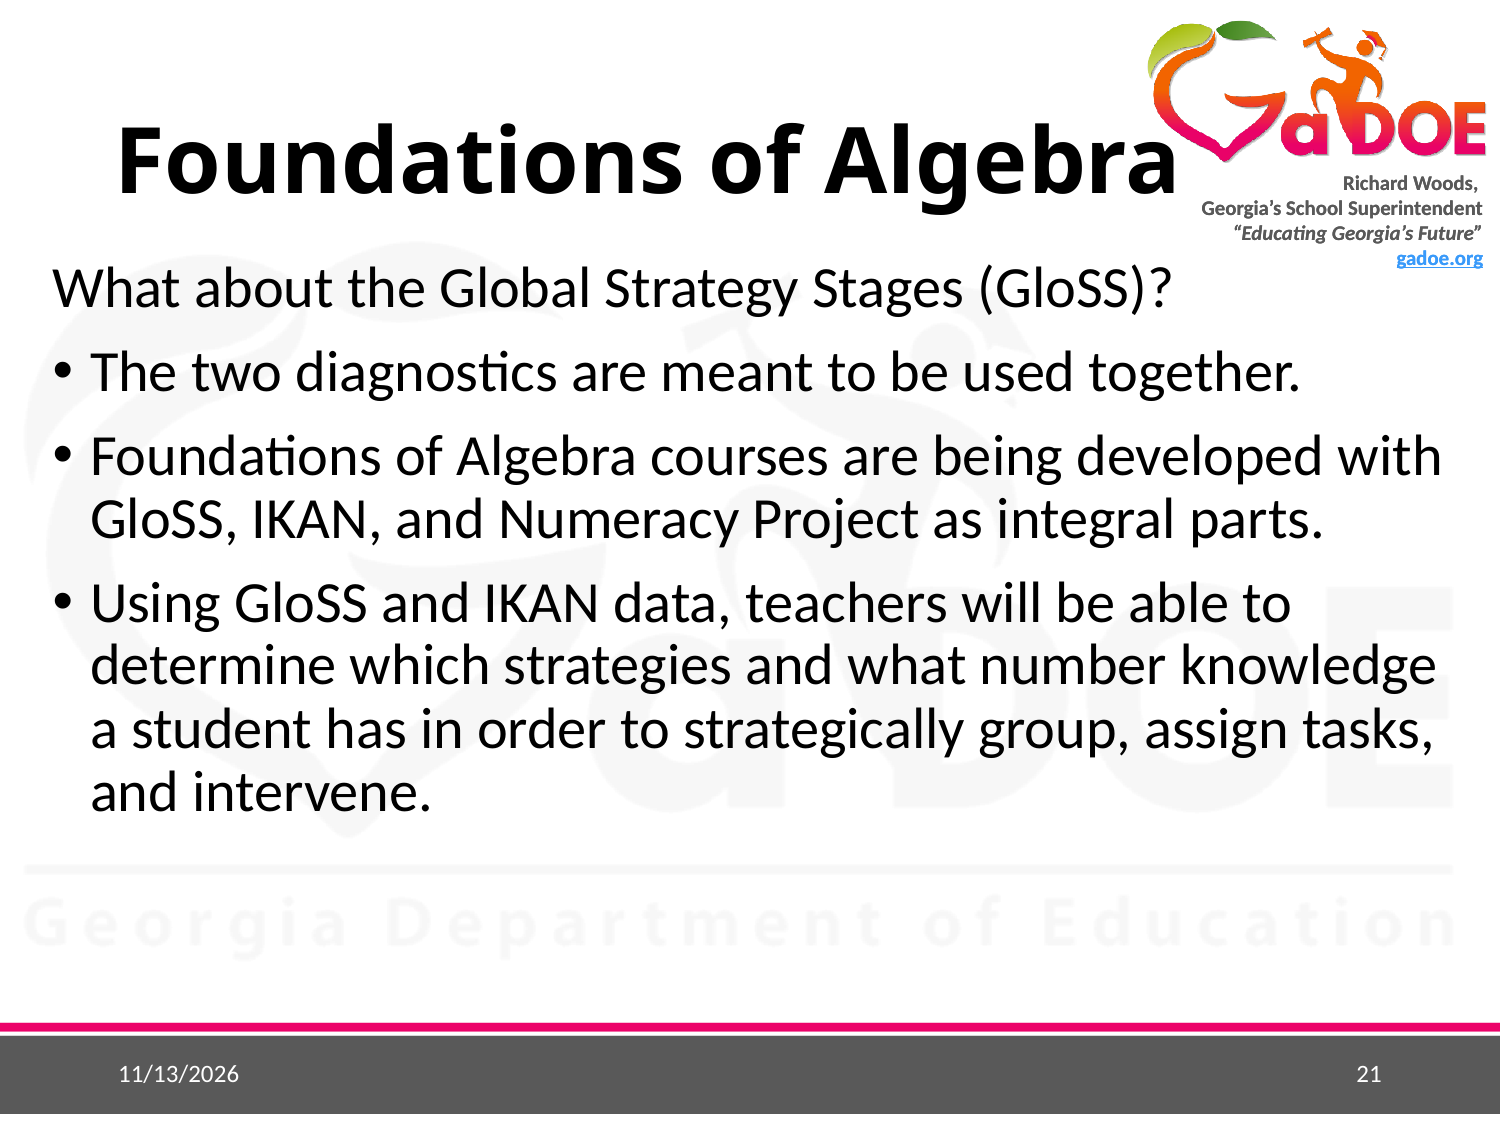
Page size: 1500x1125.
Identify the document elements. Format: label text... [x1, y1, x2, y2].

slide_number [103, 1042, 441, 1103]
picture [19, 235, 1473, 980]
slide_number 21 [1059, 1042, 1397, 1103]
picture [1263, 235, 1473, 249]
title Foundations of Algebra [99, 54, 1263, 249]
list What about the Global Strategy Stages (GloSS)? The two diagnostics are meant to be used together. Foundations of Algebra courses are being developed with GloSS, IKAN, and Numeracy Project as integral parts. Using GloSS and IKAN data, teachers will be able to determine which strategies and what number knowledge a student has in order to strategically group, assign tasks, and intervene. [37, 249, 1475, 964]
picture [1135, 8, 1499, 164]
